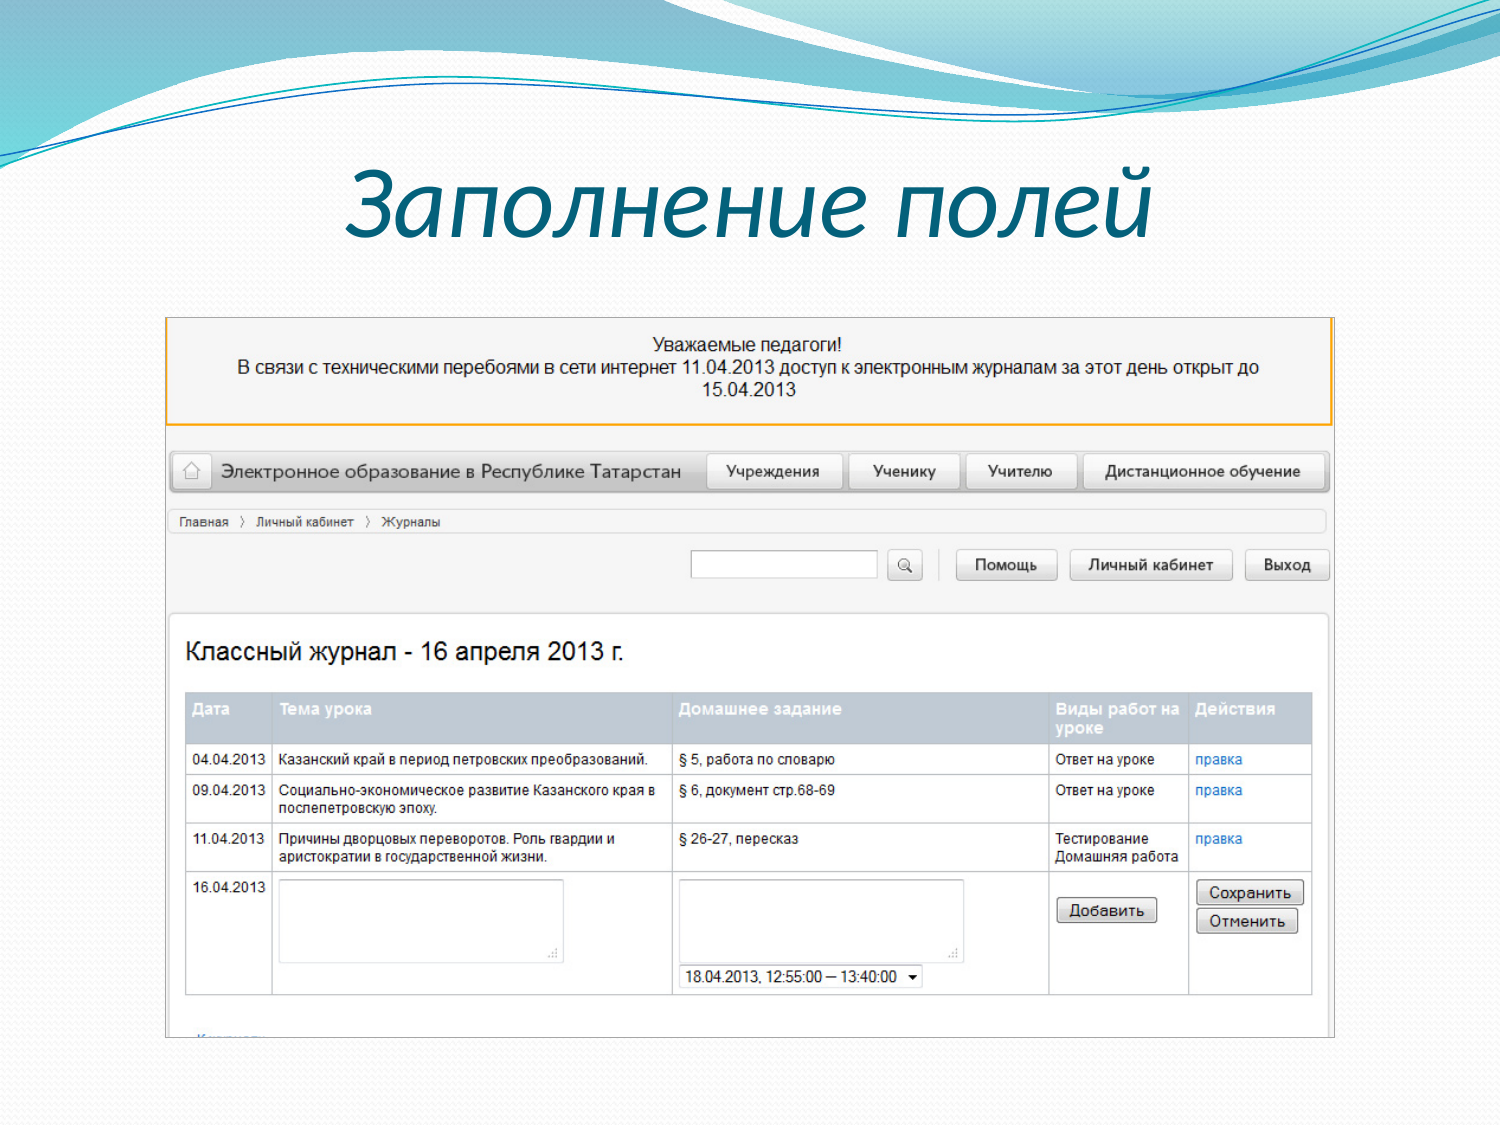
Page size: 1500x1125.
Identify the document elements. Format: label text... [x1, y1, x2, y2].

title Заполнение полей [75, 45, 1425, 258]
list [165, 317, 1335, 1038]
